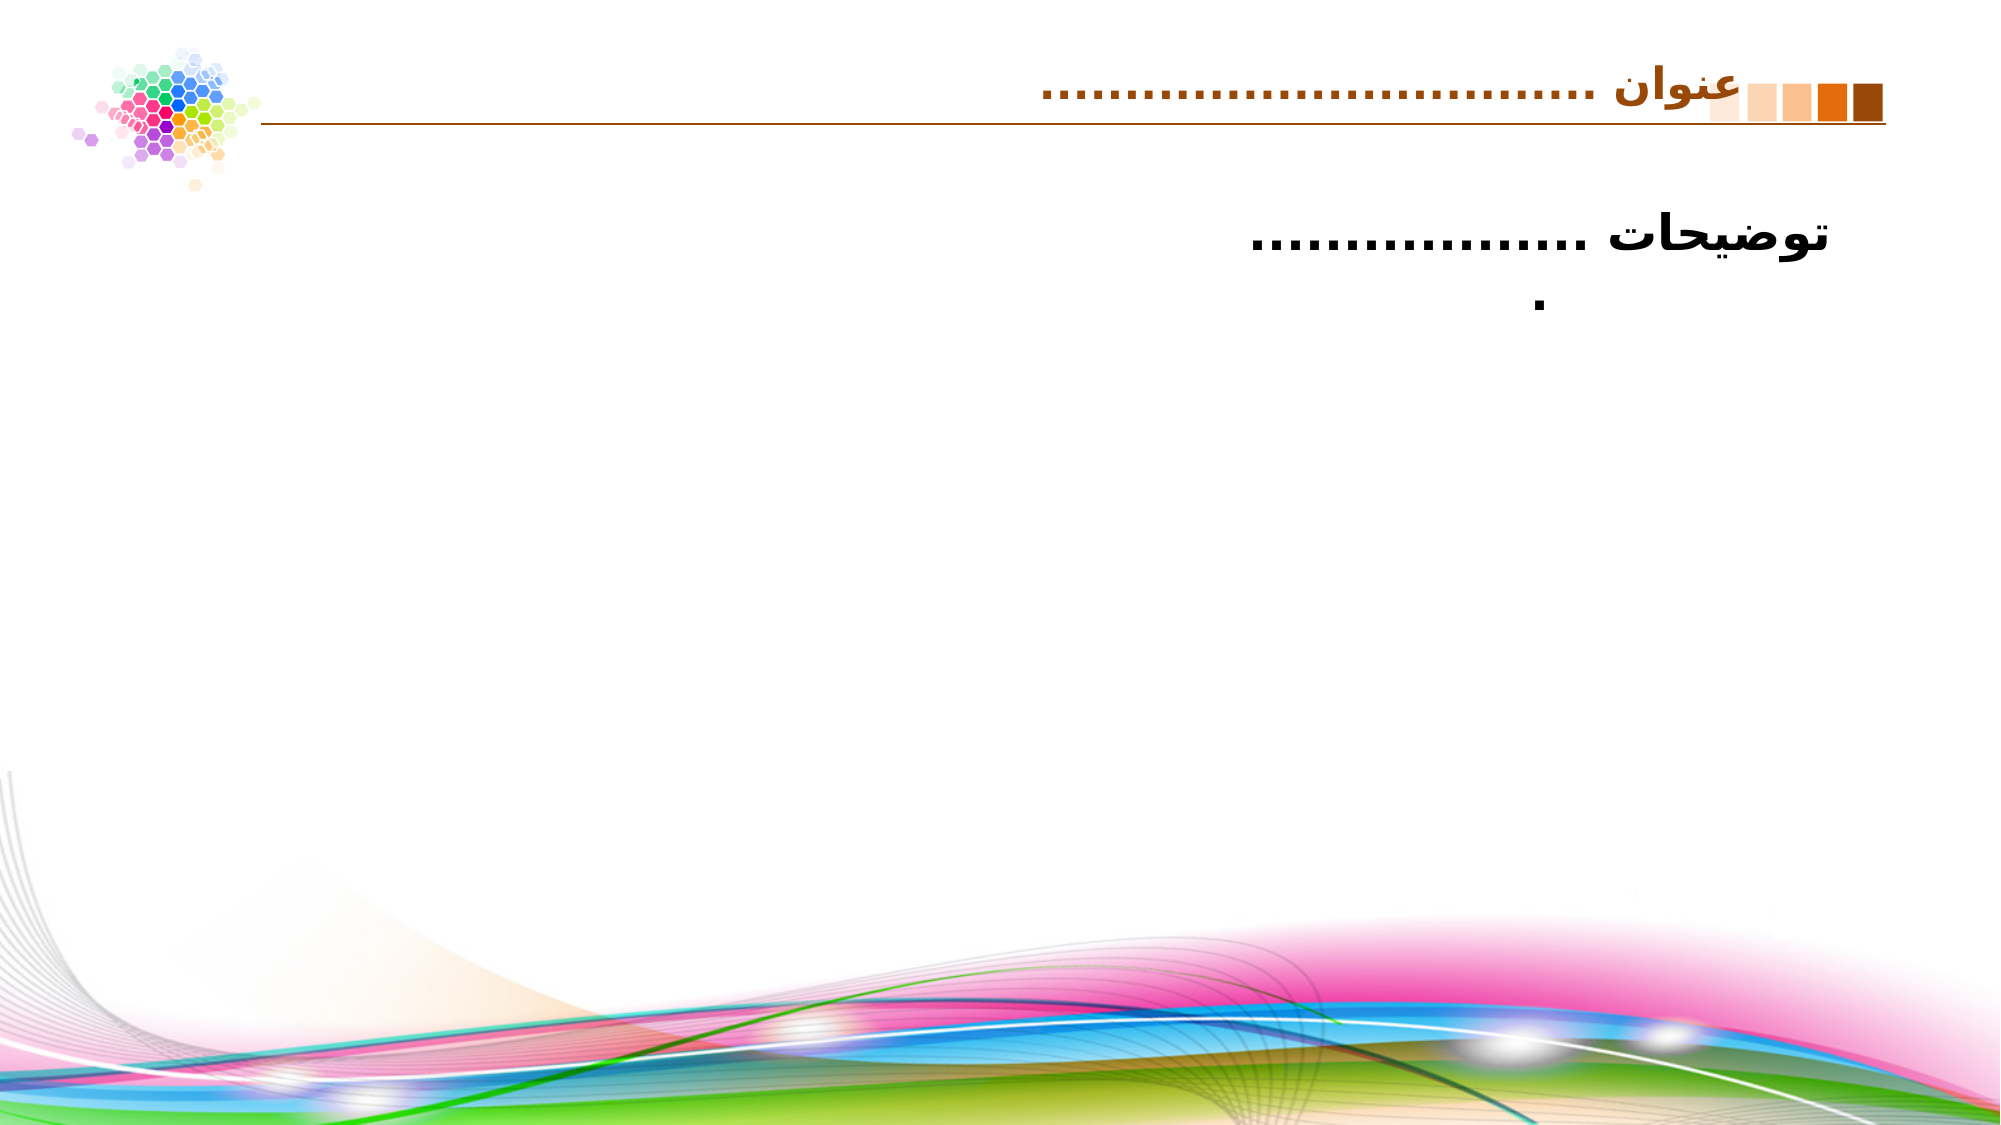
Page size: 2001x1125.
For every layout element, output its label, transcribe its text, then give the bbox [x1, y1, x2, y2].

text_box [1853, 83, 1883, 122]
picture [0, 196, 2000, 1125]
text_box [1709, 116, 1740, 122]
text_box [1747, 83, 1777, 122]
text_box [70, 46, 263, 193]
text_box توضیحات ................... [1226, 192, 1853, 328]
text_box [1817, 83, 1848, 122]
text_box [1782, 83, 1812, 122]
text_box عنوان ................................. [1024, 47, 1760, 116]
